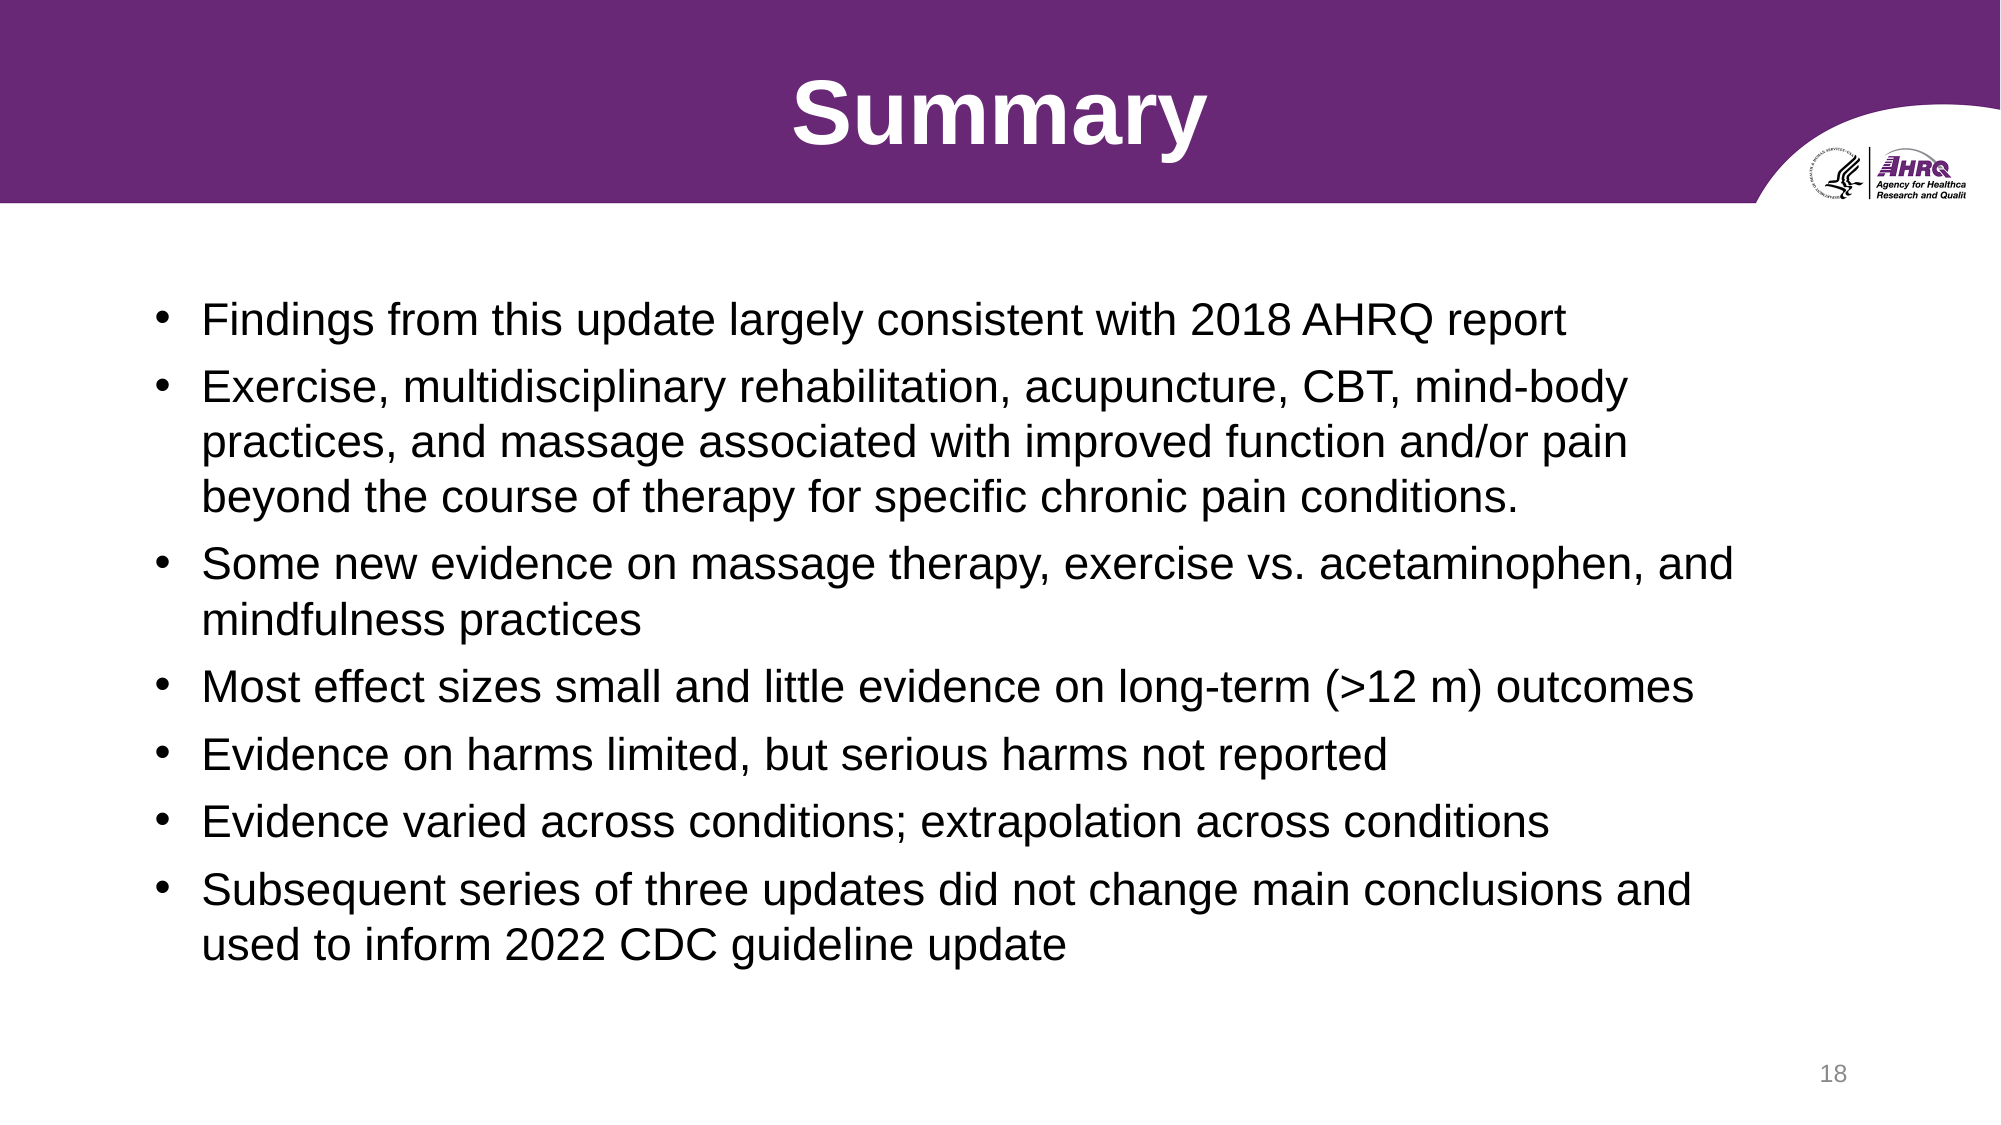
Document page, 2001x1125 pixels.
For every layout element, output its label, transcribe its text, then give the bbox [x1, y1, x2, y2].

slide_number 18 [1790, 1042, 1863, 1103]
text_box Findings from this update largely consistent with 2018 AHRQ report Exercise, multidisciplinary rehabilitation, acupuncture, CBT, mind-body practices, and massage associated with improved function and/or pain beyond the course of therapy for specific chronic pain conditions. Some new evidence on massage therapy, exercise vs. acetaminophen, and mindfulness practices Most effect sizes small and little evidence on long-term (>12 m) outcomes Evidence on harms limited, but serious harms not reported Evidence varied across conditions; extrapolation across conditions Subsequent series of three updates did not change main conclusions and used to inform 2022 CDC guideline update [139, 281, 1790, 1112]
title Summary [275, 56, 1725, 159]
picture [0, 0, 2001, 1125]
